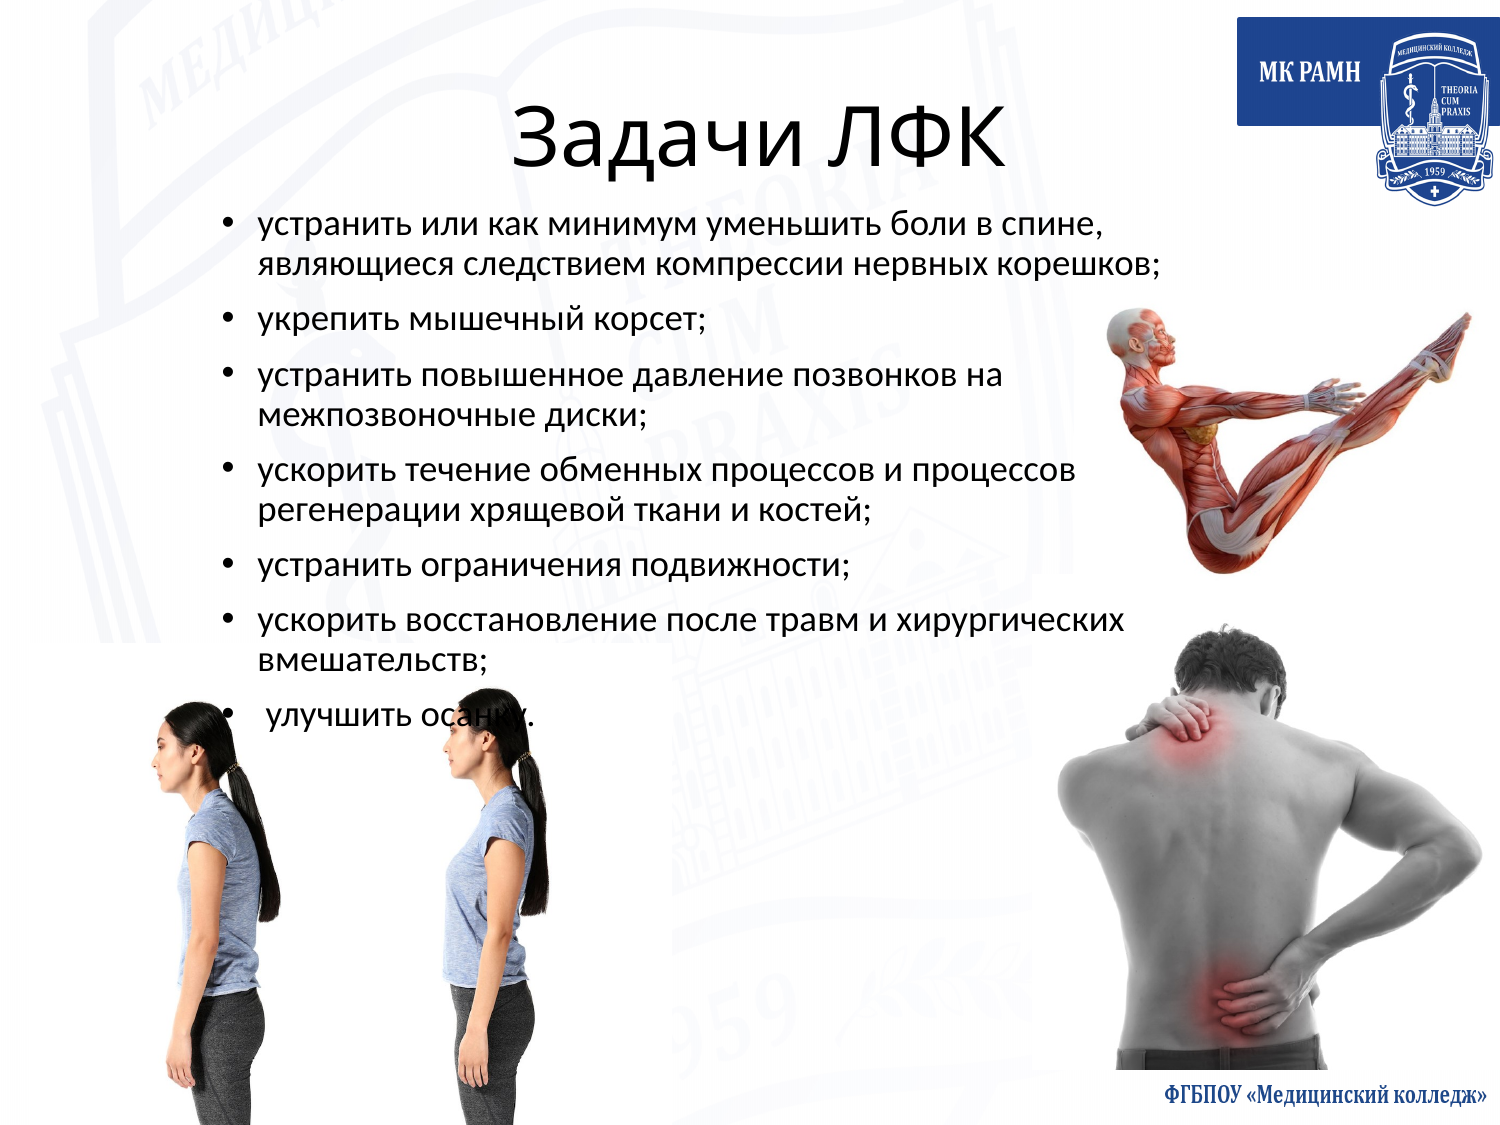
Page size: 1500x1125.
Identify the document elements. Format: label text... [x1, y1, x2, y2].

list устранить или как минимум уменьшить боли в спине, являющиеся следствием компрессии нервных корешков; укрепить мышечный корсет; устранить повышенное давление позвонков на межпозвоночные диски; ускорить течение обменных процессов и процессов регенерации хрящевой ткани и костей; устранить ограничения подвижности; ускорить восстановление после травм и хирургических вмешательств; улучшить осанку. [206, 196, 1267, 790]
picture [0, 0, 1500, 1125]
title Задачи ЛФК [112, 30, 1406, 249]
